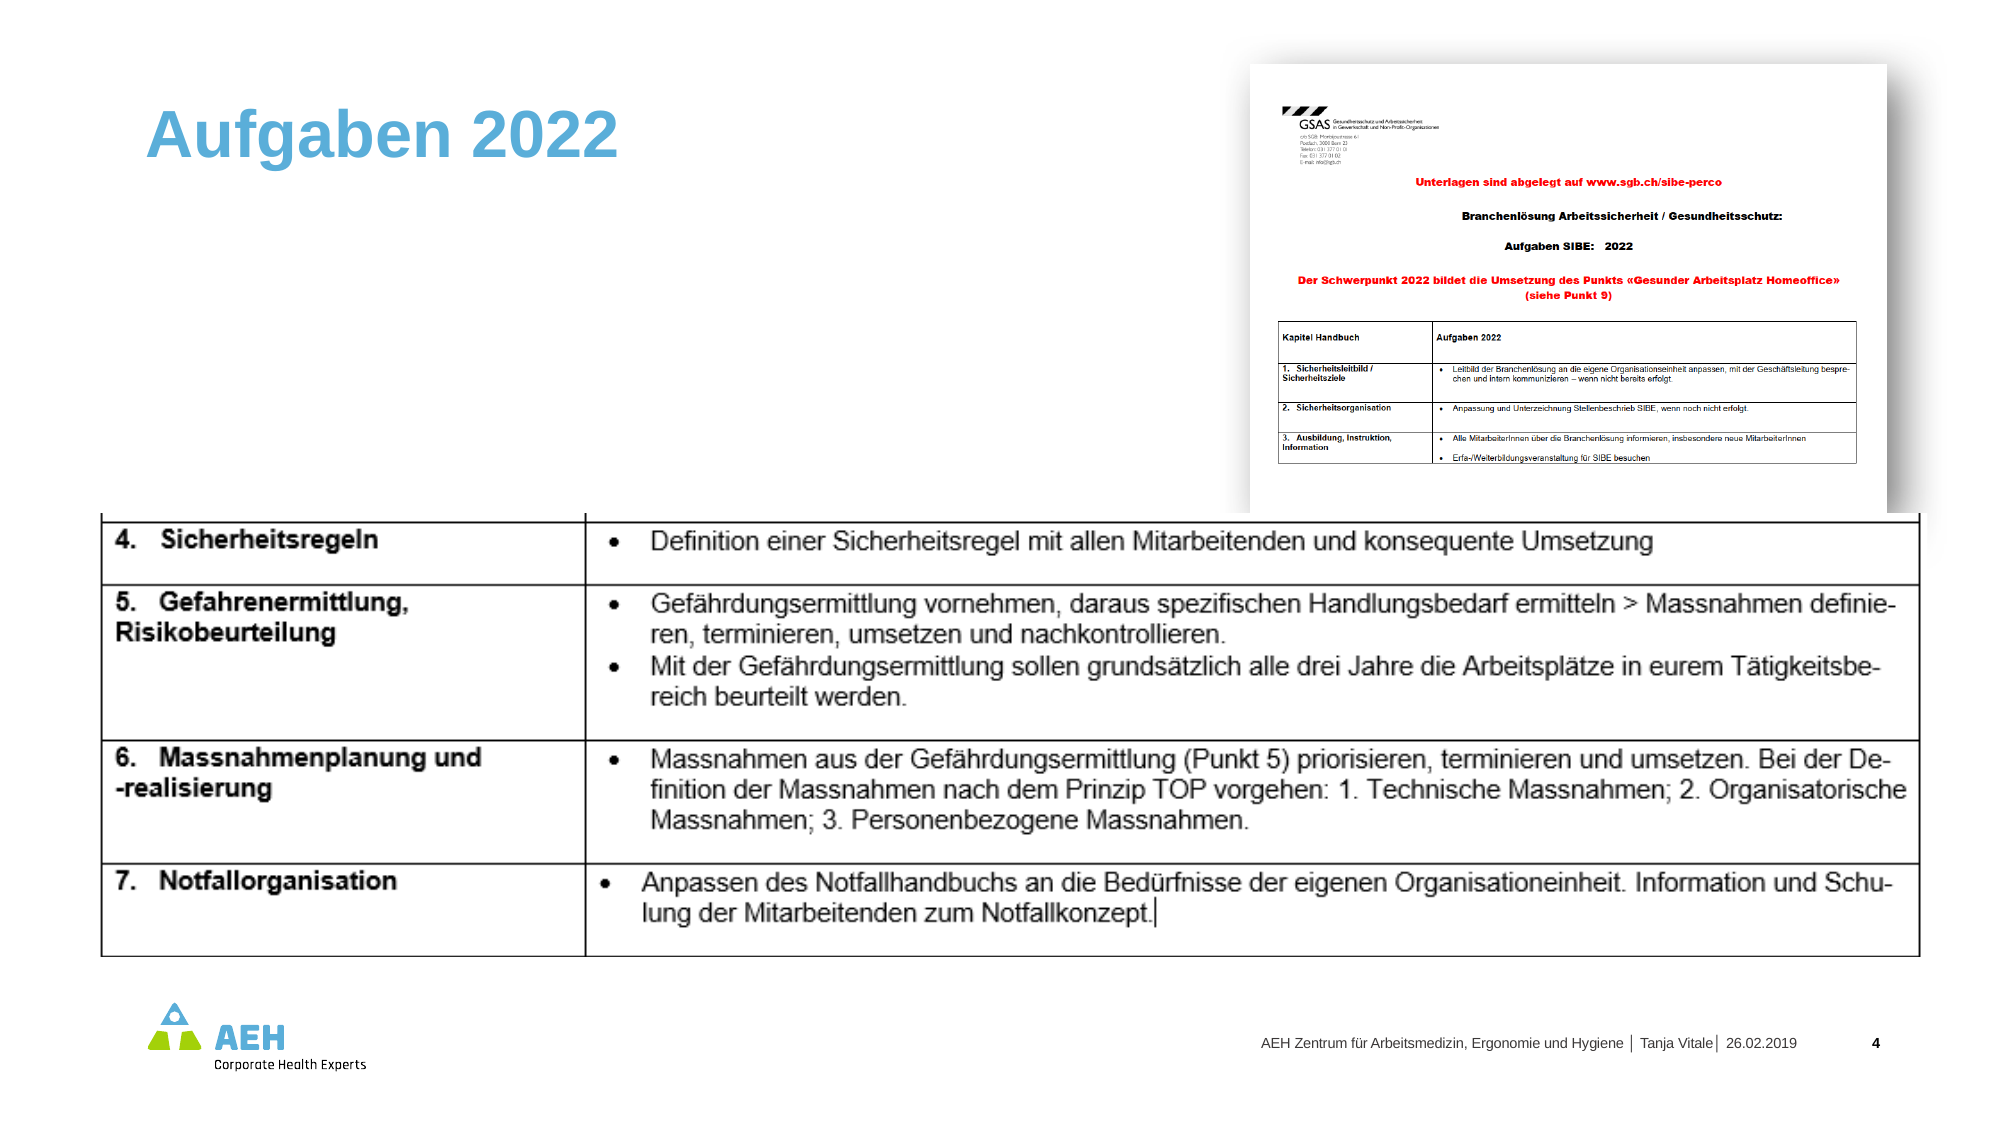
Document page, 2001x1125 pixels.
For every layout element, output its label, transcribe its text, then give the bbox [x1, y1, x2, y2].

picture [94, 64, 1928, 958]
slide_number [1142, 1026, 1812, 1062]
list Aufgaben 2022 [145, 100, 1233, 263]
